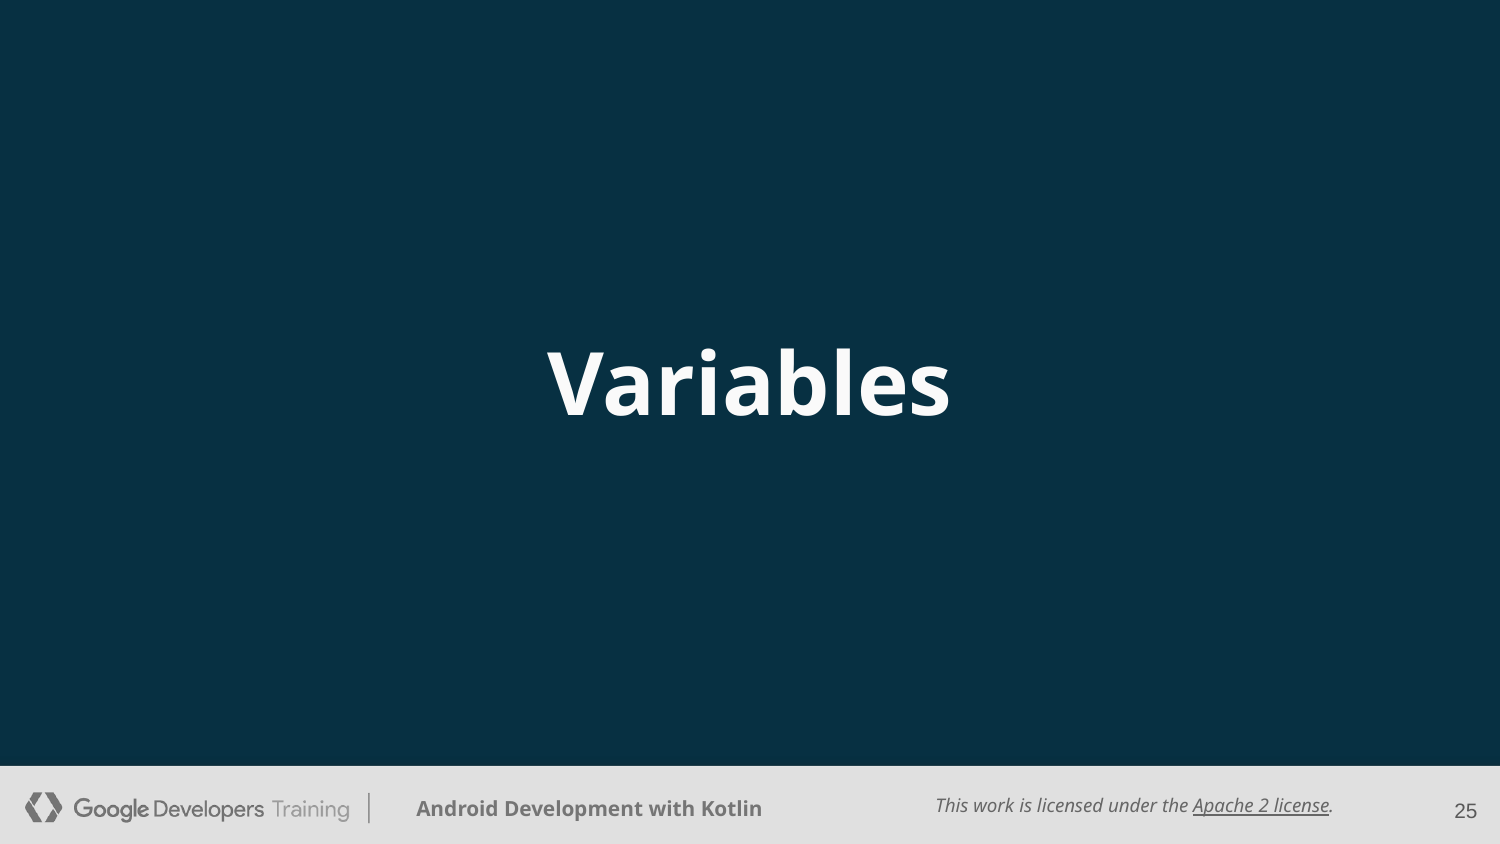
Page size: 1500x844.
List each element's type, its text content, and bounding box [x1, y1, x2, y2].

picture [0, 0, 1500, 844]
slide_number ‹#› [1402, 777, 1493, 842]
title Variables [51, 0, 1449, 762]
